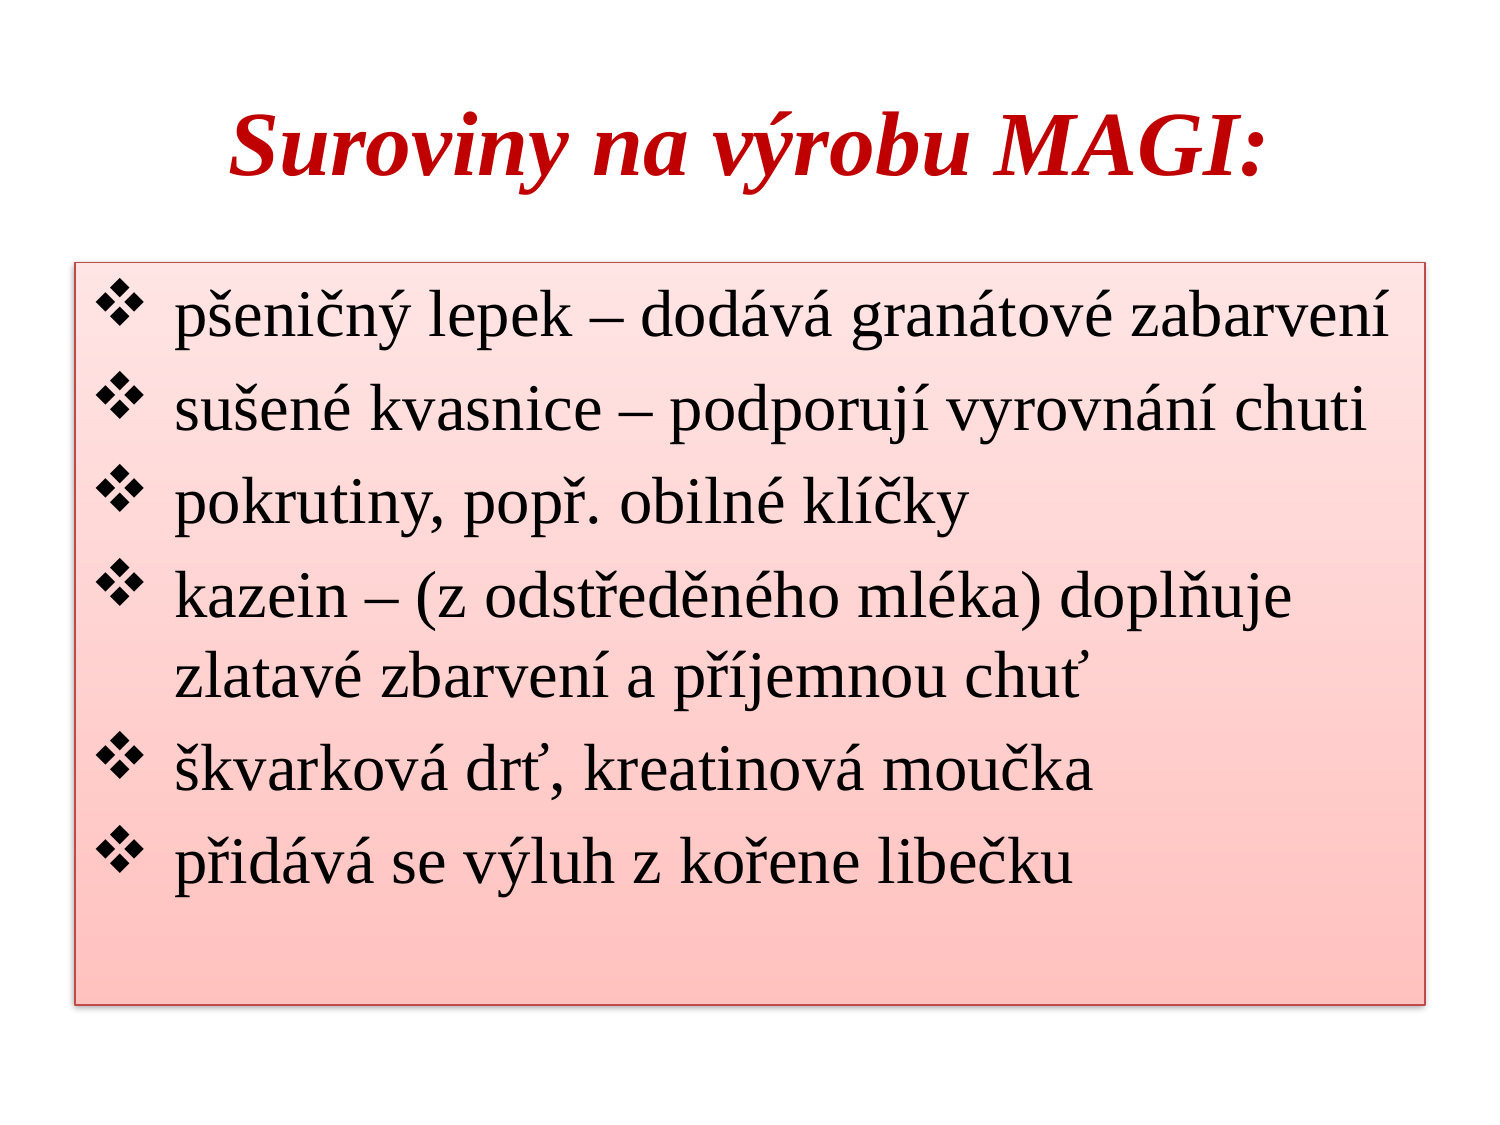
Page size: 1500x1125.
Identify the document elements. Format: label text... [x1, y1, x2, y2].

list pšeničný lepek – dodává granátové zabarvení sušené kvasnice – podporují vyrovnání chuti pokrutiny, popř. obilné klíčky kazein – (z odstředěného mléka) doplňuje zlatavé zbarvení a příjemnou chuť škvarková drť, kreatinová moučka přidává se výluh z kořene libečku [74, 262, 1426, 1006]
title Suroviny na výrobu MAGI: [75, 45, 1425, 233]
